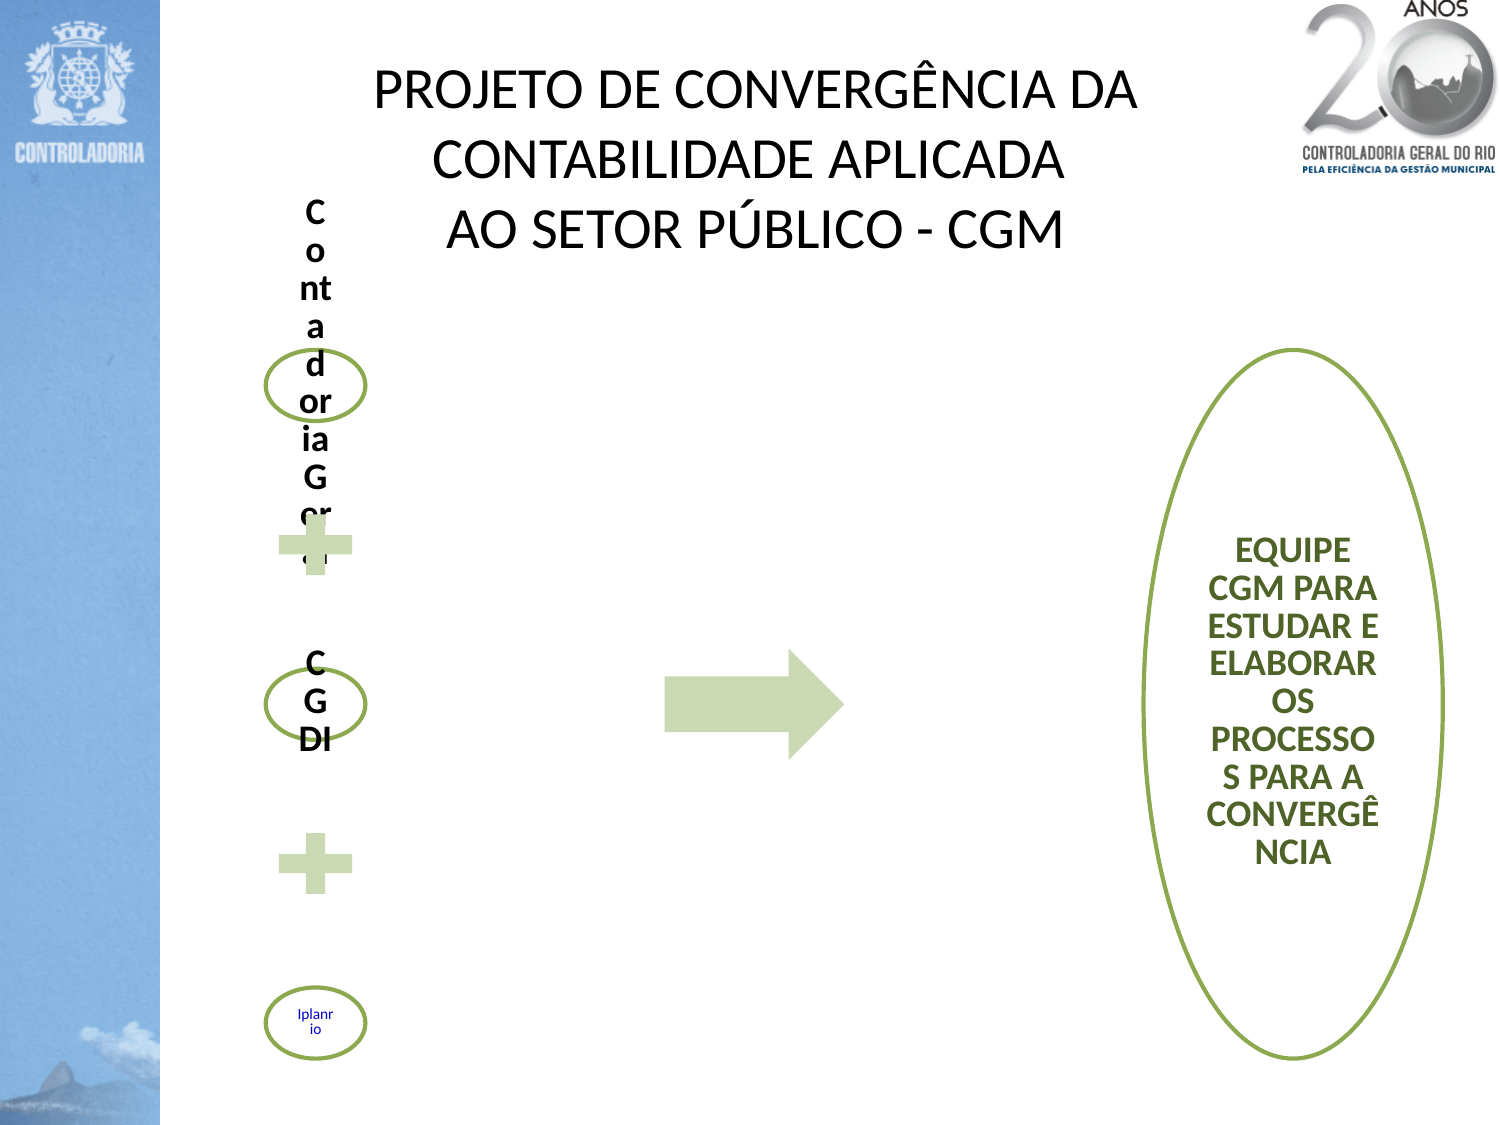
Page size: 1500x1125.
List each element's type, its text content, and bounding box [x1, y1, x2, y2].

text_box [265, 349, 1444, 1059]
text_box PROJETO DE CONVERGÊNCIA DA CONTABILIDADE APLICADA AO SETOR PÚBLICO - CGM [277, 42, 1235, 268]
picture [1299, 0, 1500, 173]
picture [0, 0, 160, 1125]
